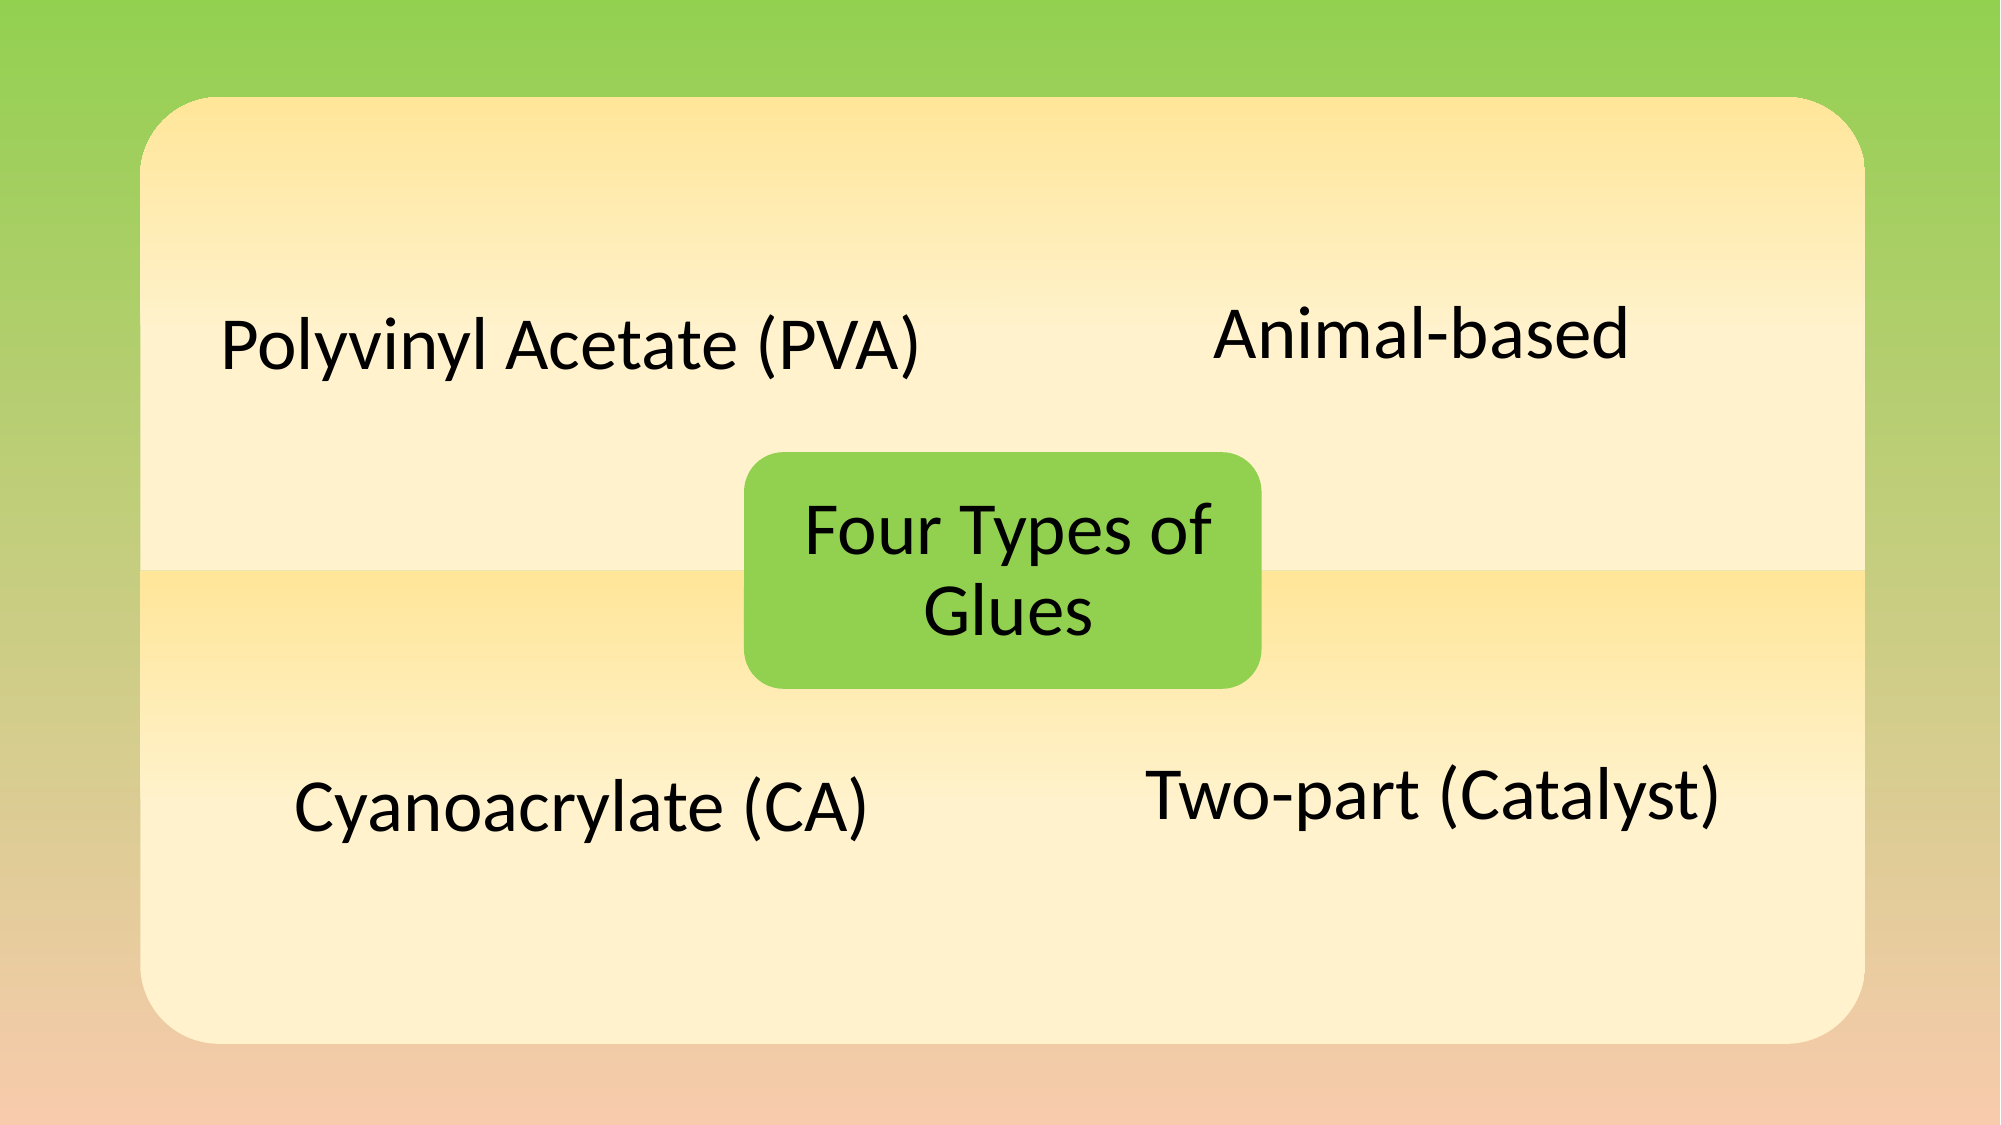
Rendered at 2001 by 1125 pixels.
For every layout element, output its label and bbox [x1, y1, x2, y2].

list [140, 97, 1866, 1044]
